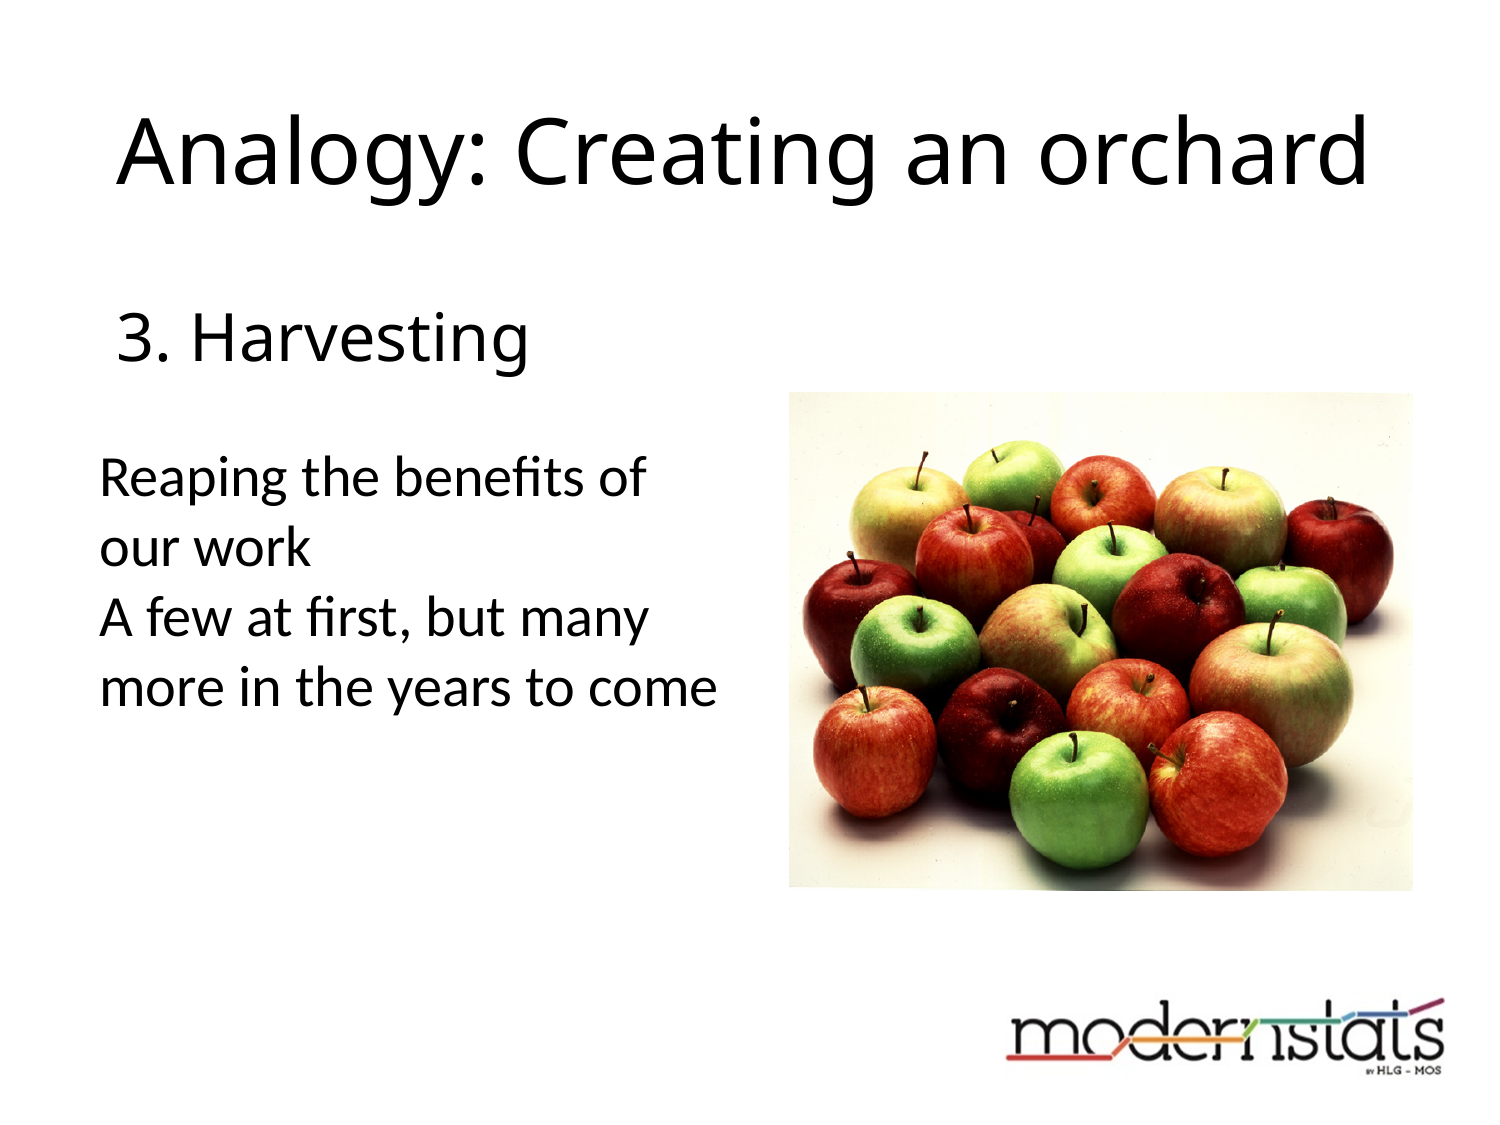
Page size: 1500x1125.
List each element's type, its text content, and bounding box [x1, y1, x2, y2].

text_box Reaping the benefits of our work A few at first, but many more in the years to come [84, 430, 742, 796]
picture [1005, 992, 1445, 1078]
title Analogy: Creating an orchard 3. Harvesting [101, 50, 1396, 431]
picture [789, 392, 1413, 891]
